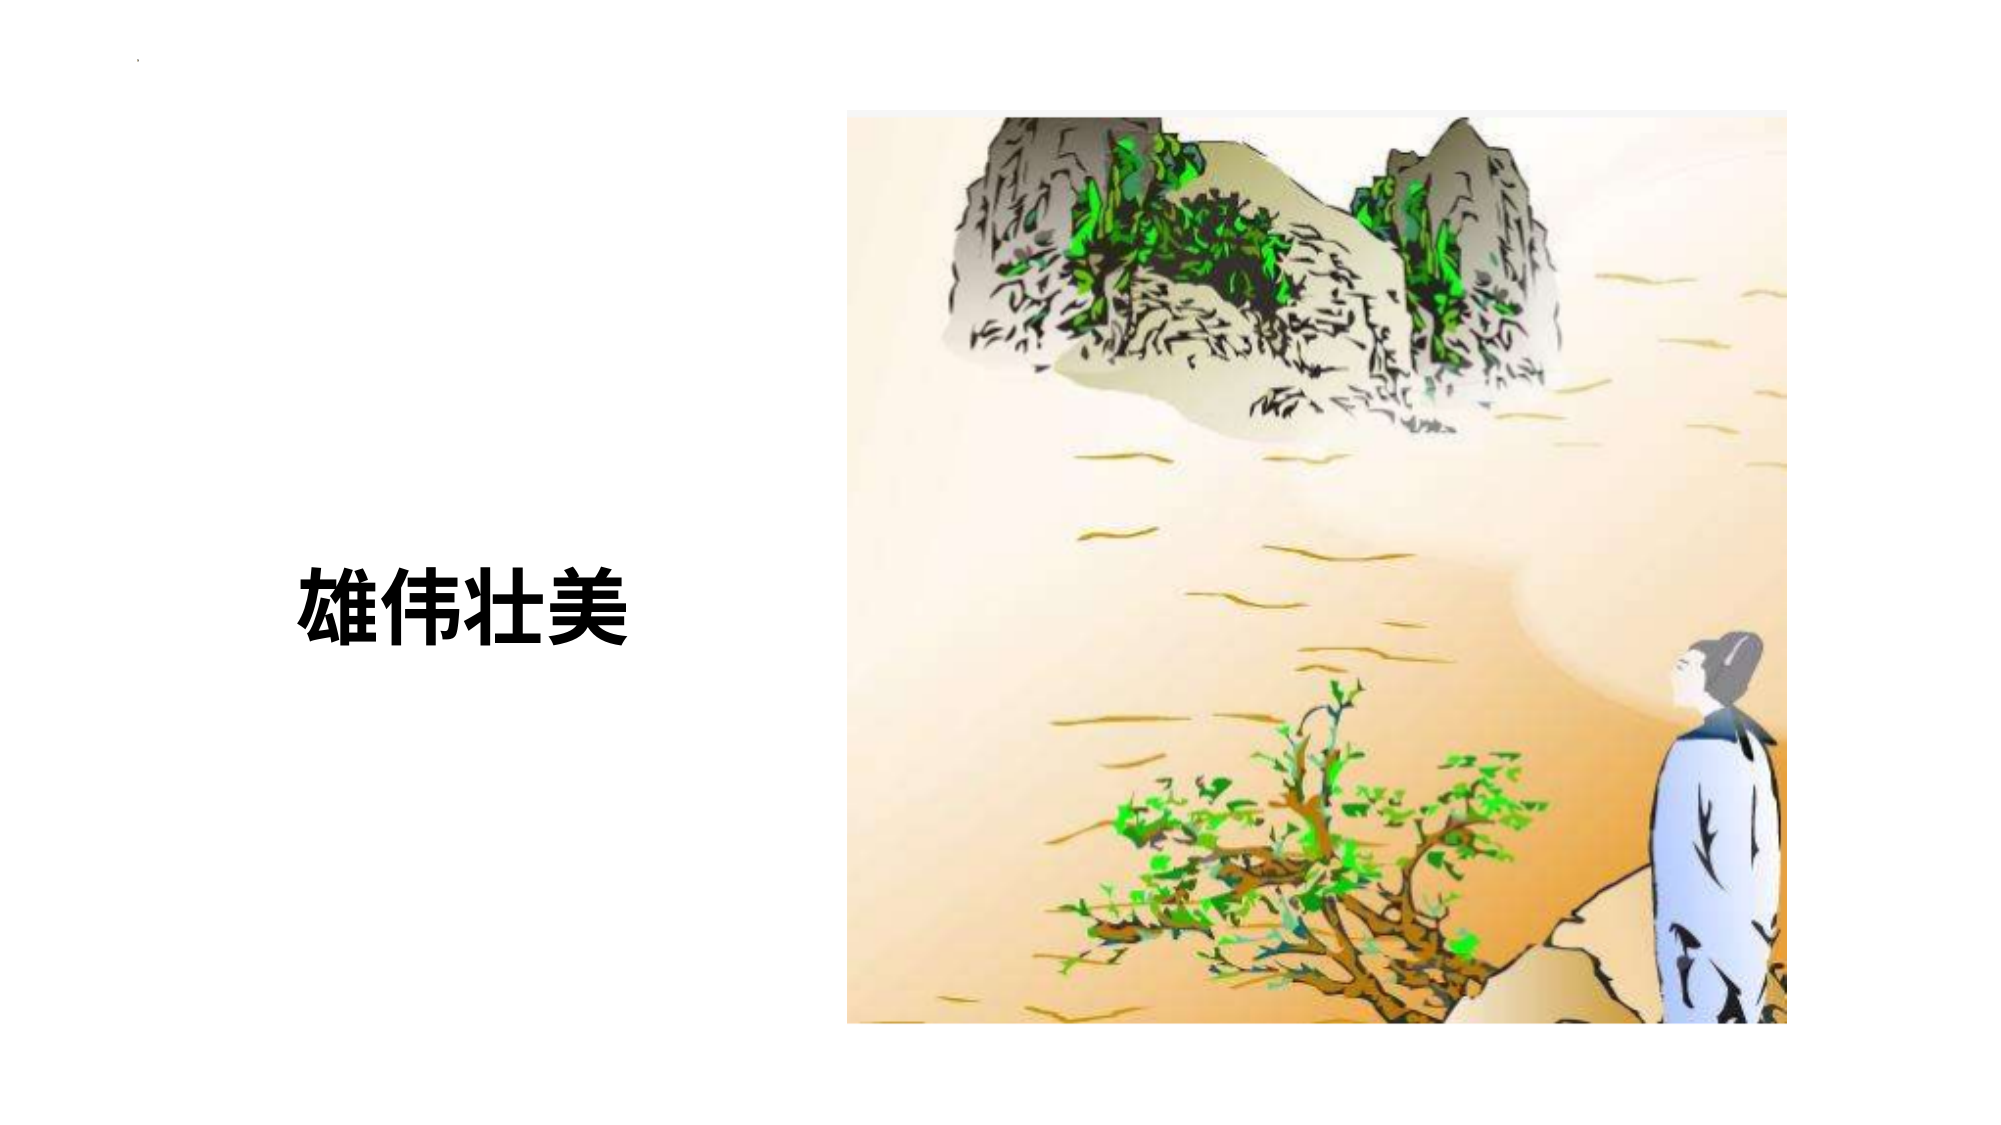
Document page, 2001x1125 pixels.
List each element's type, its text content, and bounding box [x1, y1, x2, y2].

text_box 雄伟壮美 [281, 497, 675, 663]
picture [847, 110, 1787, 1028]
